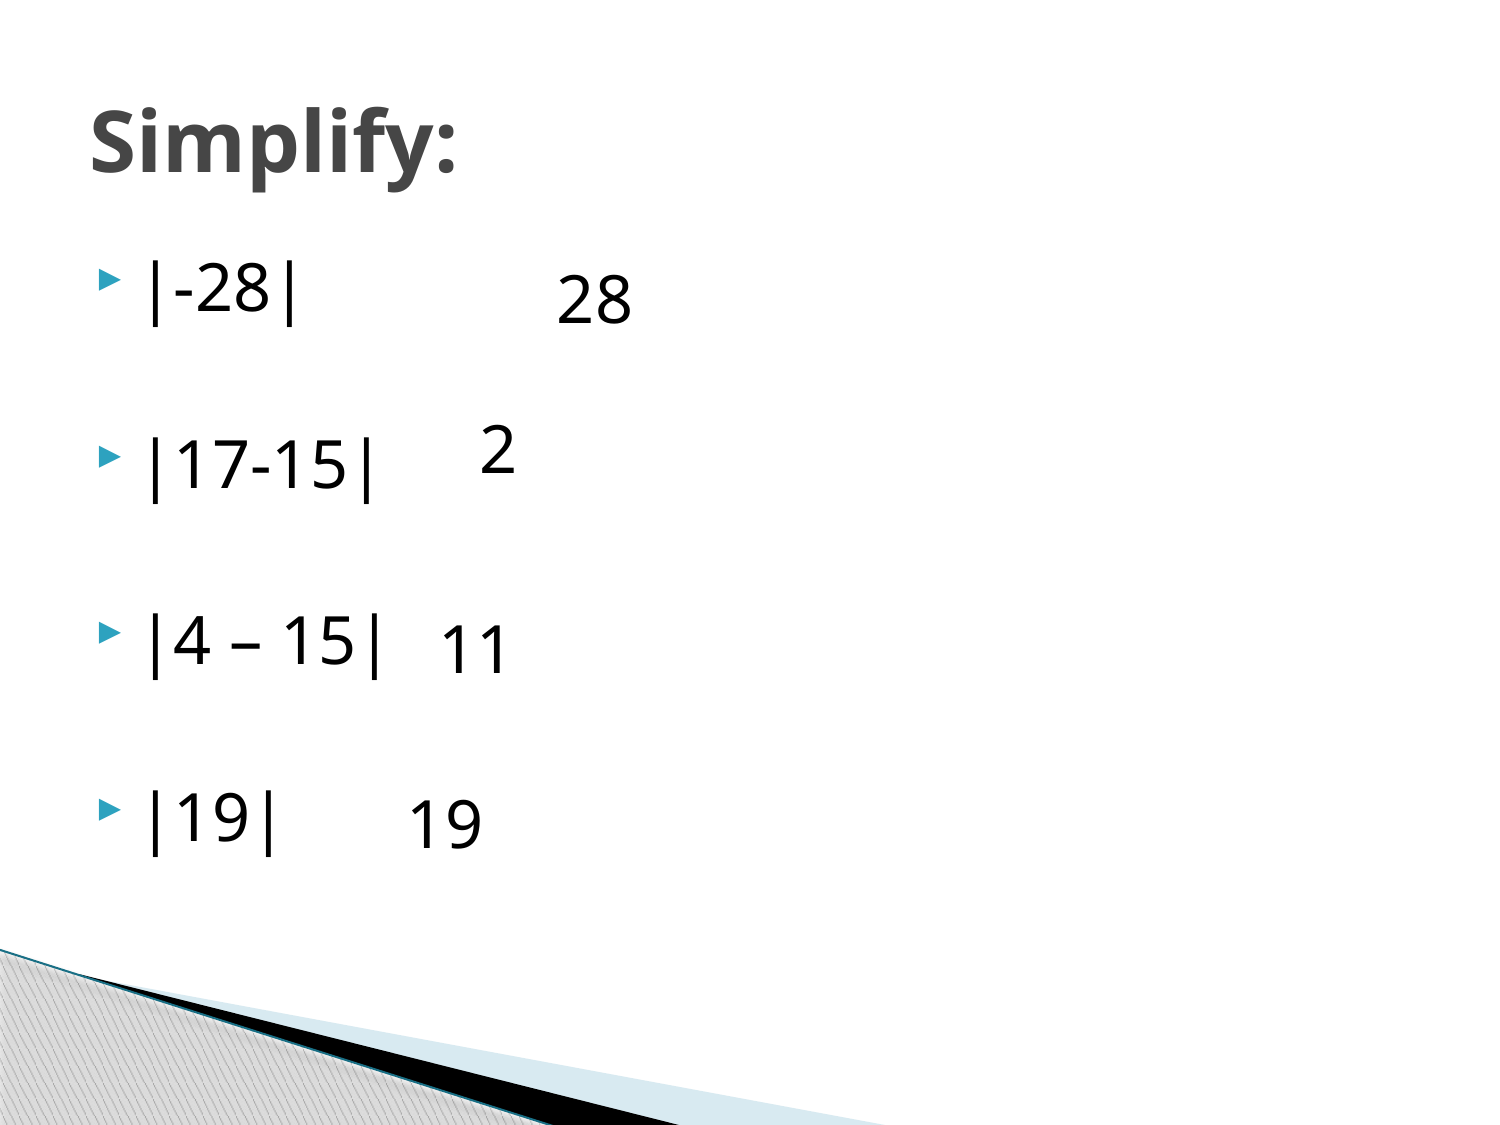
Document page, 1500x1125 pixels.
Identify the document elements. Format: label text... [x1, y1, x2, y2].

text_box 19 [392, 774, 499, 870]
text_box 2 [464, 399, 533, 495]
text_box 28 [542, 249, 649, 345]
text_box 11 [406, 599, 531, 695]
list |-28| |17-15| |4 – 15| |19| [62, 237, 1413, 980]
title Simplify: [75, 45, 1425, 233]
